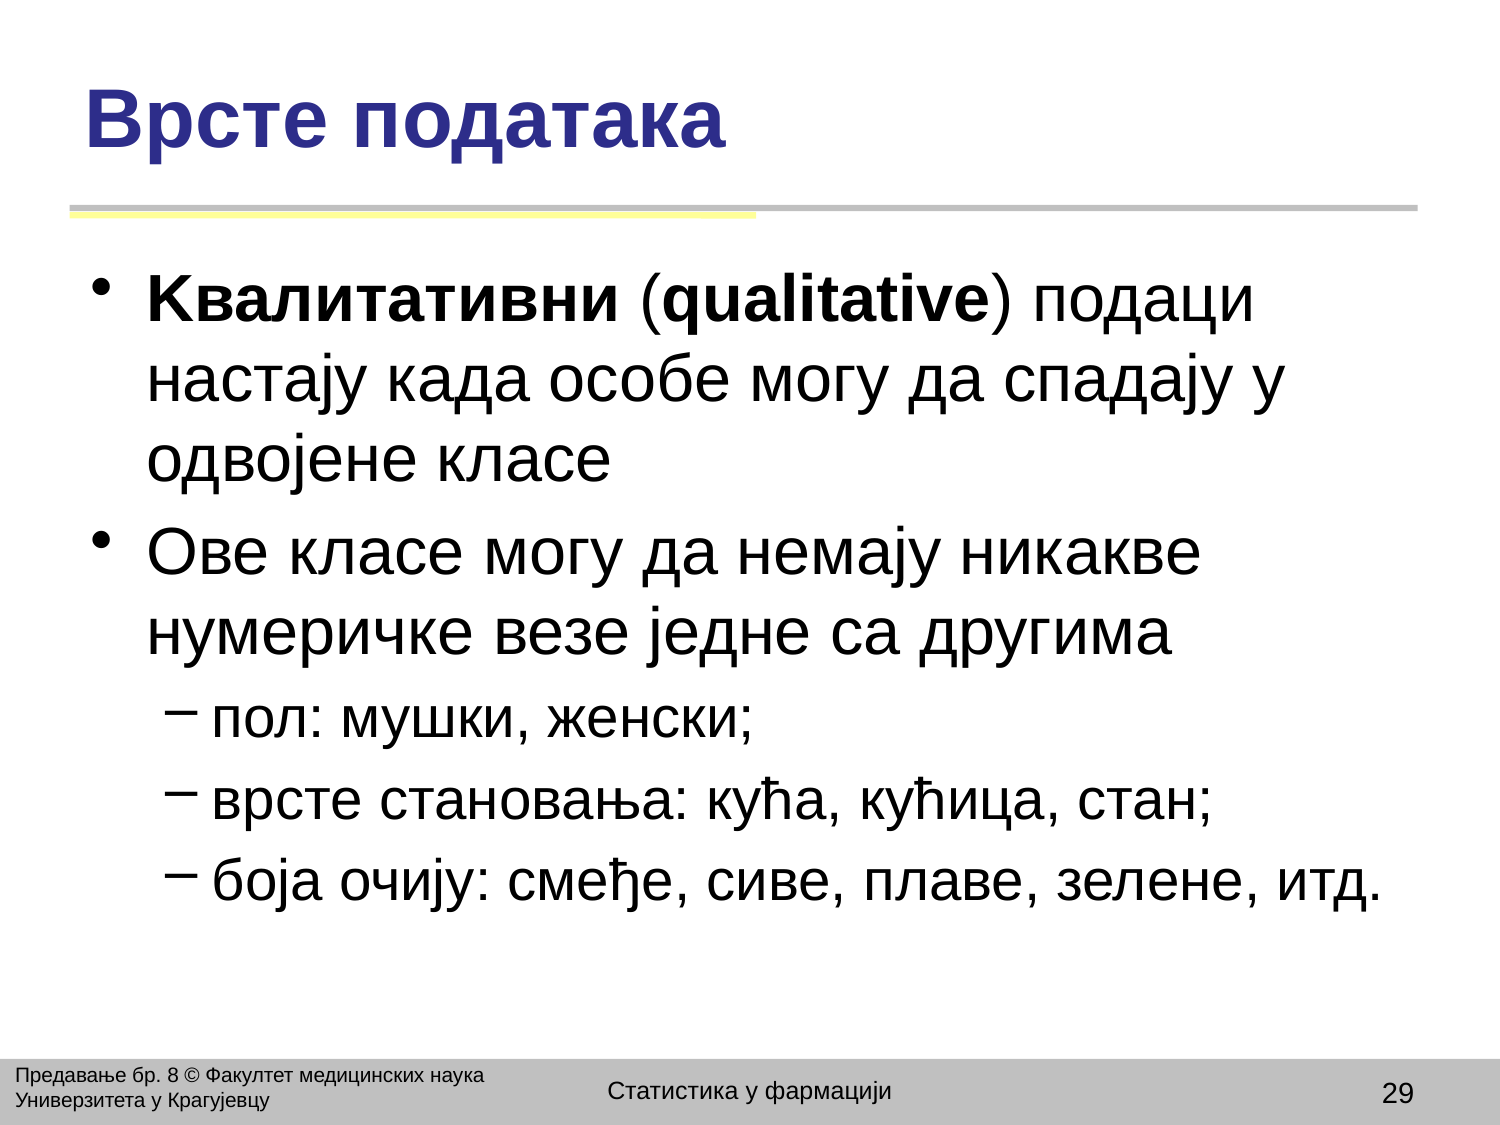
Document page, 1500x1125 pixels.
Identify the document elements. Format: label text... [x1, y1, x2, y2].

title Врсте података [69, 19, 1426, 208]
slide_number Предавање бр. 8 © Факултет медицинских наука Универзитета у Крагујевцу [0, 1053, 631, 1108]
footer Статистика у фармацији [512, 1066, 988, 1125]
list Kвалитативни (qualitative) подаци настају када особе могу да спадају у одвојене класе Ове класе могу да немају никакве нумеричке везе једне са другима пол: мушки, женски; врсте становања: кућа, кућица, стан; боја очију: смеђе, сиве, плаве, зелене, итд. [74, 246, 1426, 1023]
slide_number 29 [1079, 1066, 1430, 1125]
